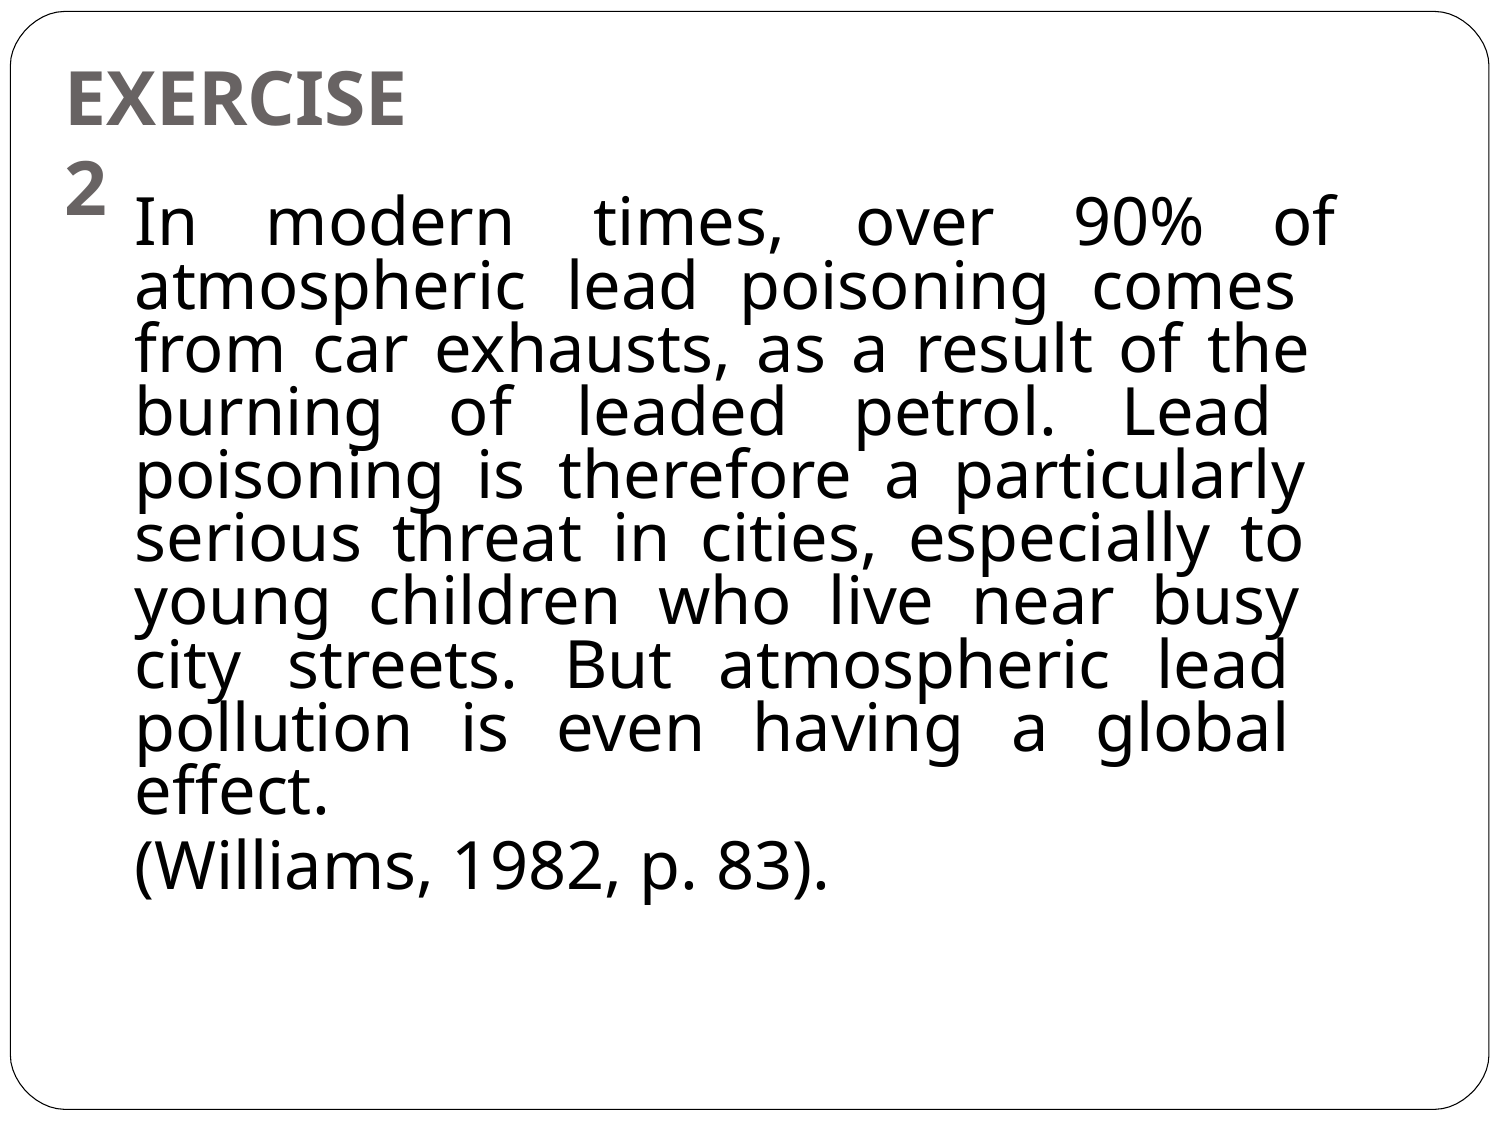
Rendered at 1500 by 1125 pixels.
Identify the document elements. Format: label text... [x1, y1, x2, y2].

text_box times, over 90% of [591, 176, 1337, 240]
text_box In modern [132, 176, 522, 240]
title EXERCISE 2 [62, 47, 460, 238]
list atmospheric lead poisoning comes from car exhausts, as a result of the burning of leaded petrol. Lead poisoning is therefore a particularly serious threat in cities, especially to young children who live near busy city streets. But atmospheric lead pollution is even having a global effect. (Williams, 1982, p. 83). [132, 240, 1338, 904]
